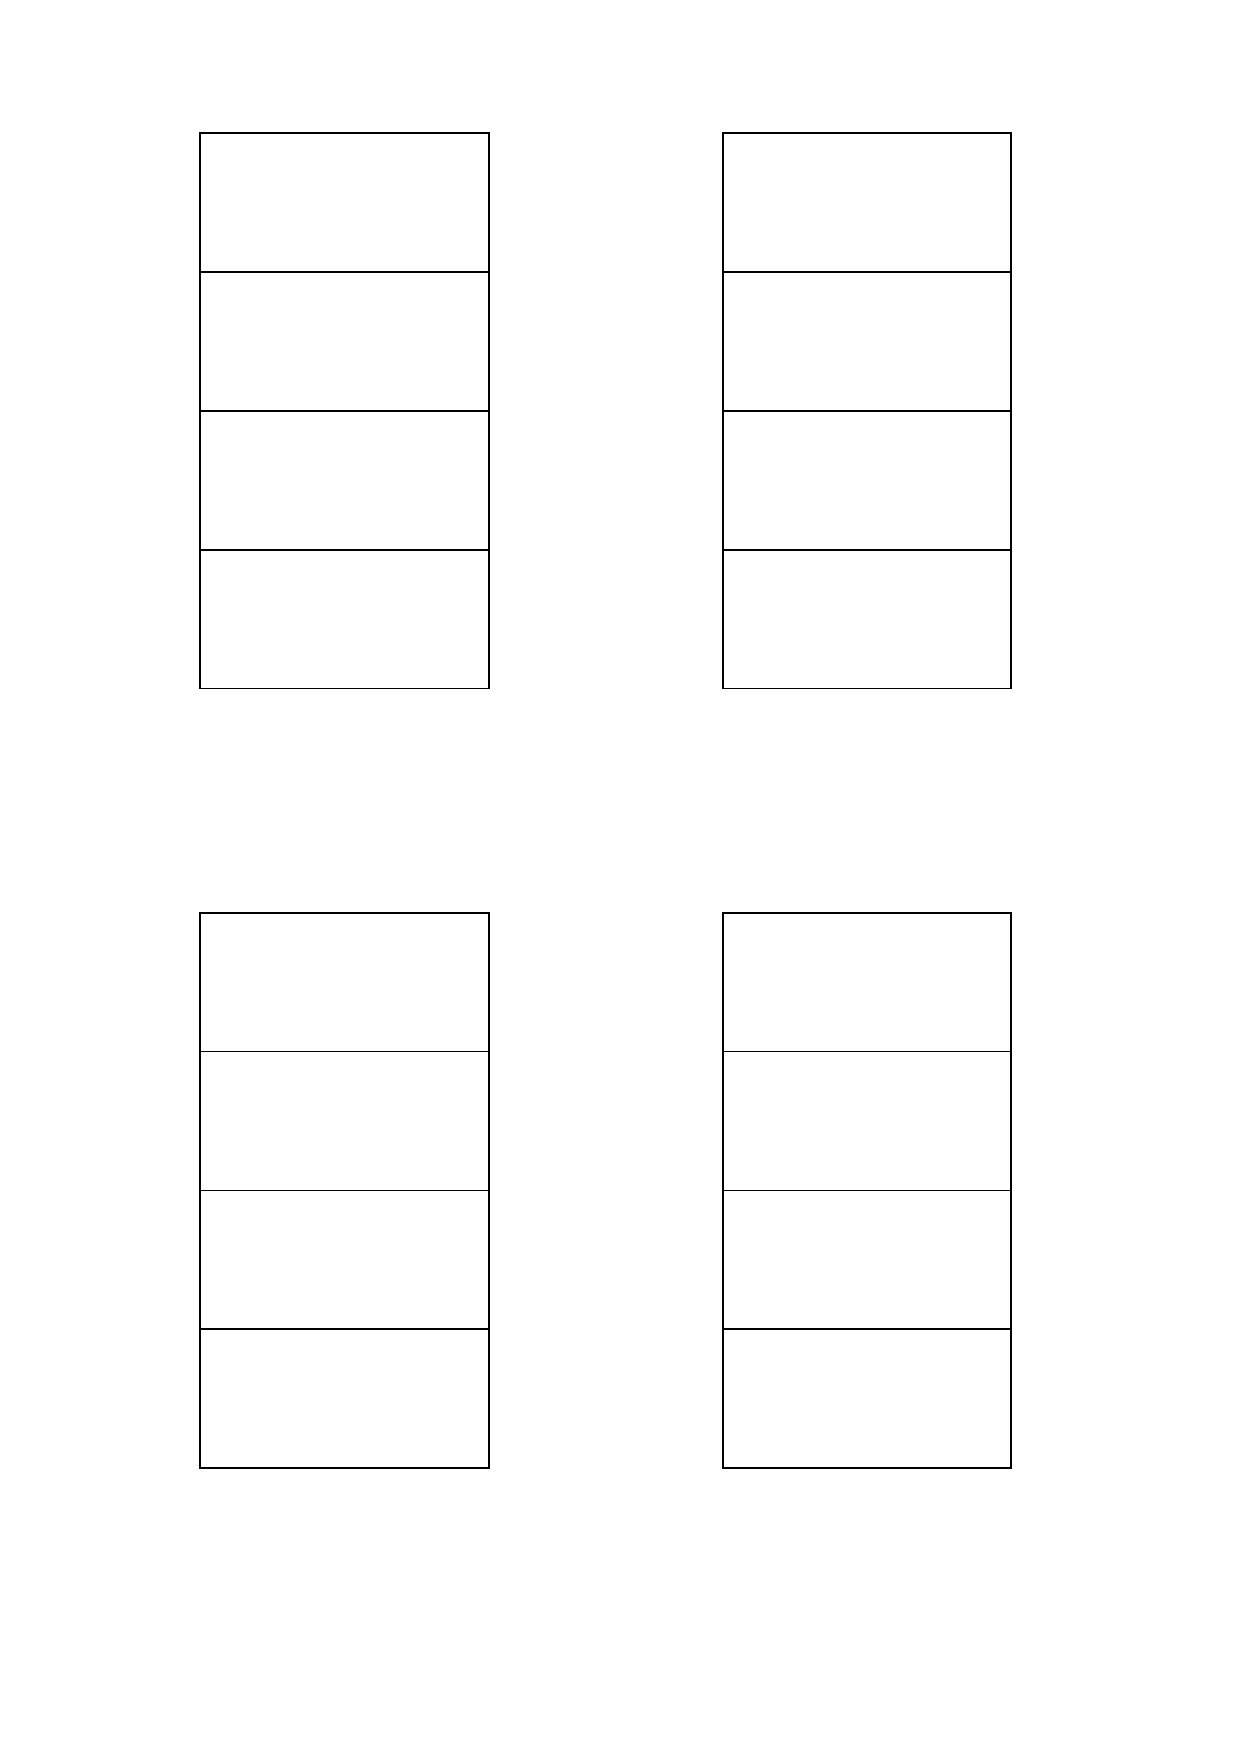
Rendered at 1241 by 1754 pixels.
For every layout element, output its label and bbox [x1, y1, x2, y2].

table_cell [724, 1052, 1010, 1190]
table_header [201, 914, 488, 1051]
table_header [201, 134, 488, 271]
table_cell [201, 273, 488, 410]
table_cell [724, 412, 1010, 549]
table_cell [724, 551, 1010, 688]
table_cell [724, 1330, 1010, 1467]
table_cell [201, 551, 488, 688]
table_header [724, 134, 1010, 271]
table_header [724, 914, 1010, 1051]
table_cell [201, 412, 488, 549]
table_cell [724, 273, 1010, 410]
table_cell [724, 1191, 1010, 1328]
table_cell [201, 1052, 488, 1190]
table_cell [201, 1191, 488, 1328]
table_cell [201, 1330, 488, 1467]
